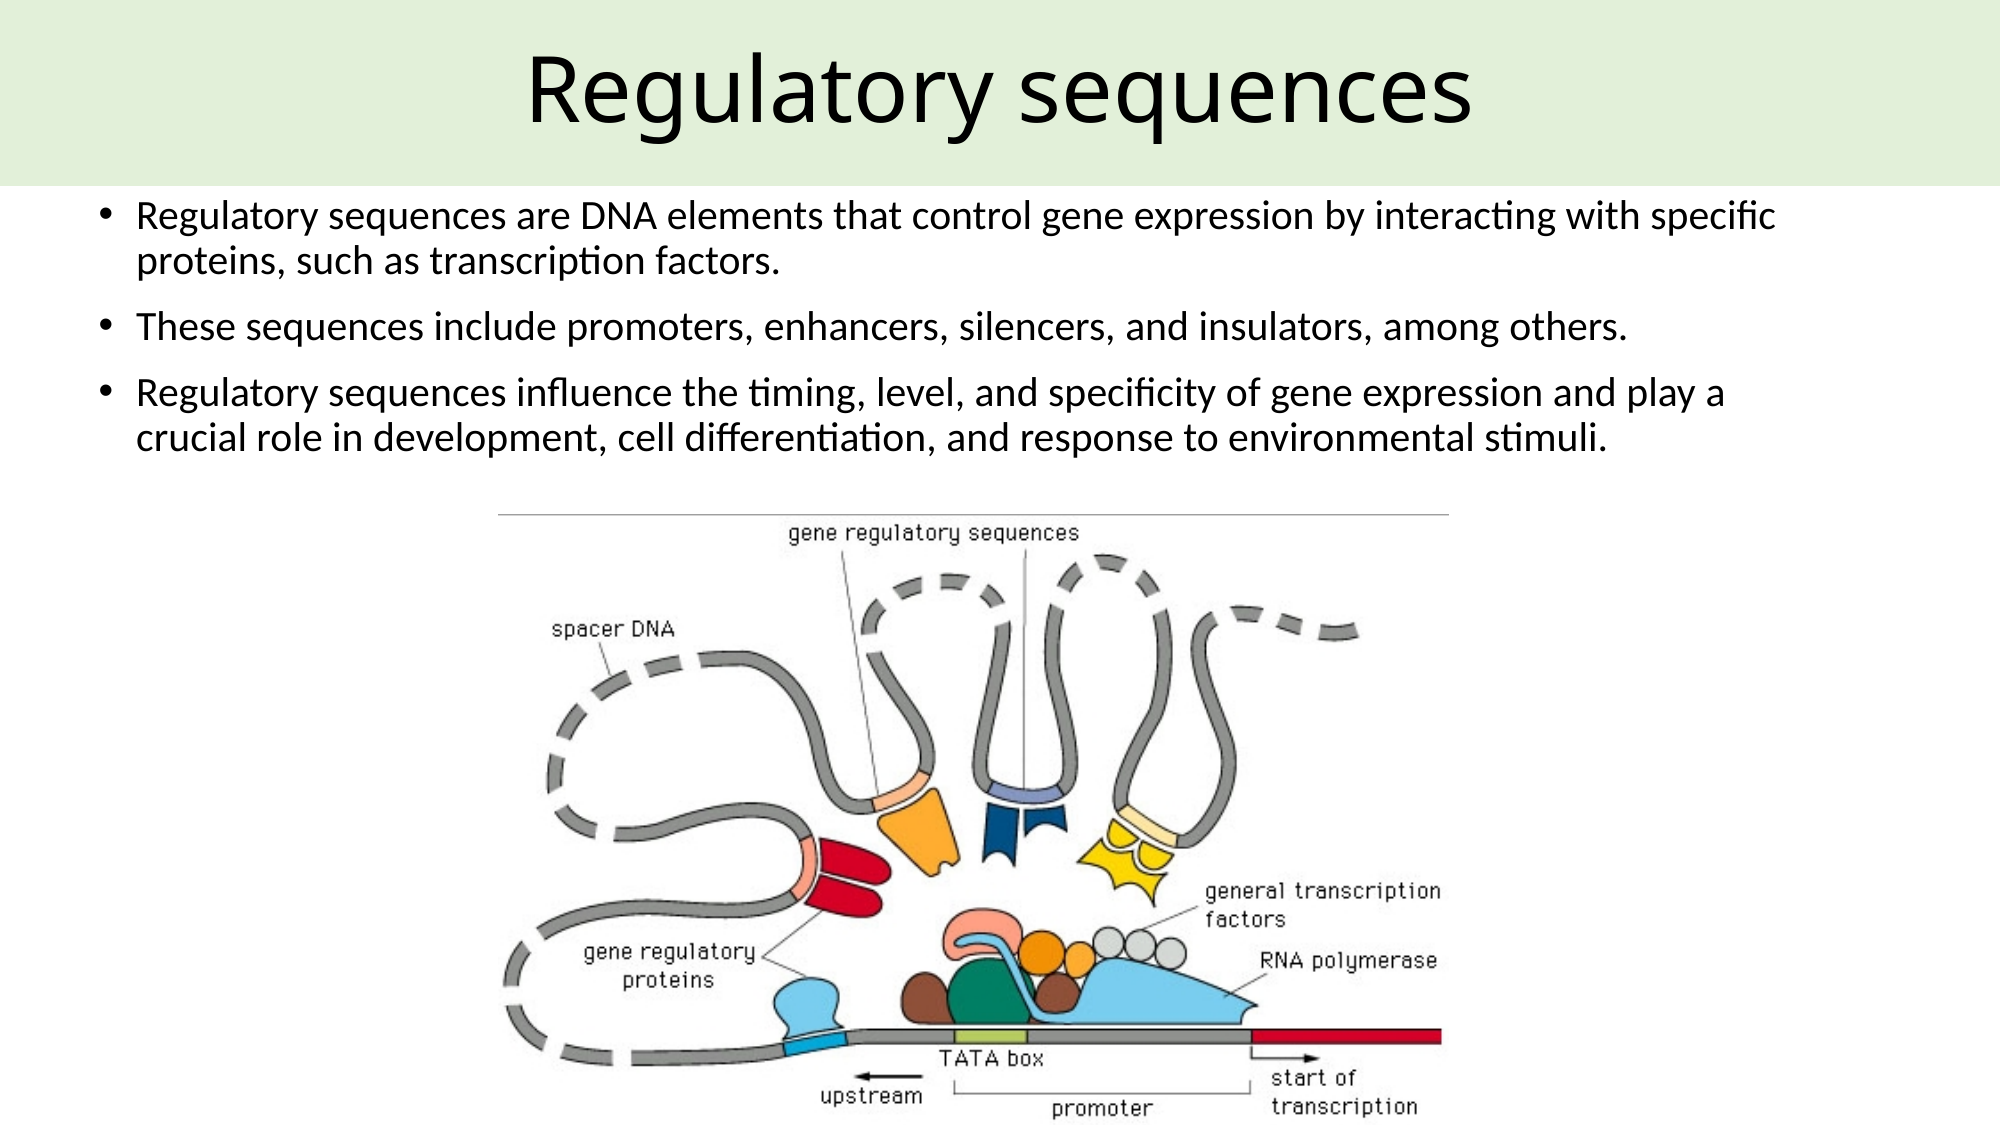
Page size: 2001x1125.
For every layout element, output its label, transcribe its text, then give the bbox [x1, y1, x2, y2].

picture [498, 514, 1449, 1125]
title Regulatory sequences [0, 0, 2000, 186]
list Regulatory sequences are DNA elements that control gene expression by interacting with specific proteins, such as transcription factors. These sequences include promoters, enhancers, silencers, and insulators, among others. Regulatory sequences influence the timing, level, and specificity of gene expression and play a crucial role in development, cell differentiation, and response to environmental stimuli. [83, 185, 1809, 900]
